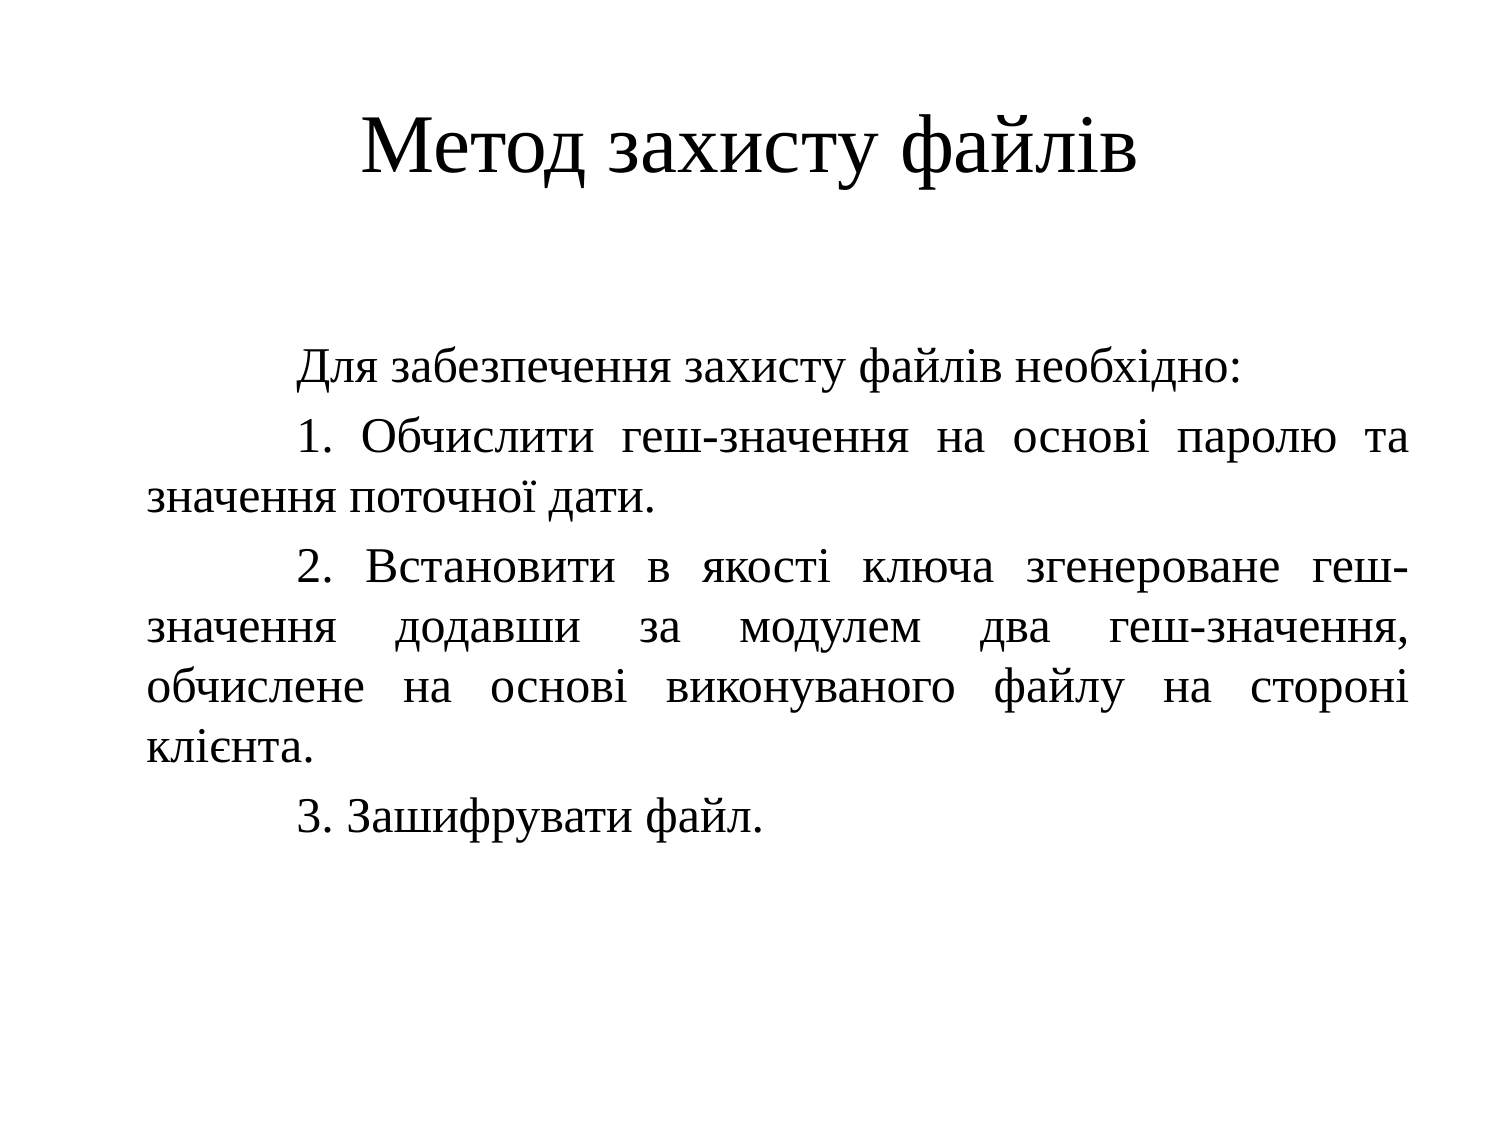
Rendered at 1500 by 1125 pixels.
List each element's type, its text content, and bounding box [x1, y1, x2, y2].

title Метод захисту файлів [75, 45, 1425, 233]
list Для забезпечення захисту файлів необхідно: 1. Обчислити геш-значення на основі паролю та значення поточної дати. 2. Встановити в якості ключа згенероване геш-значення додавши за модулем два геш-значення, обчислене на основі виконуваного файлу на стороні клієнта. 3. Зашифрувати файл. [75, 324, 1425, 1125]
